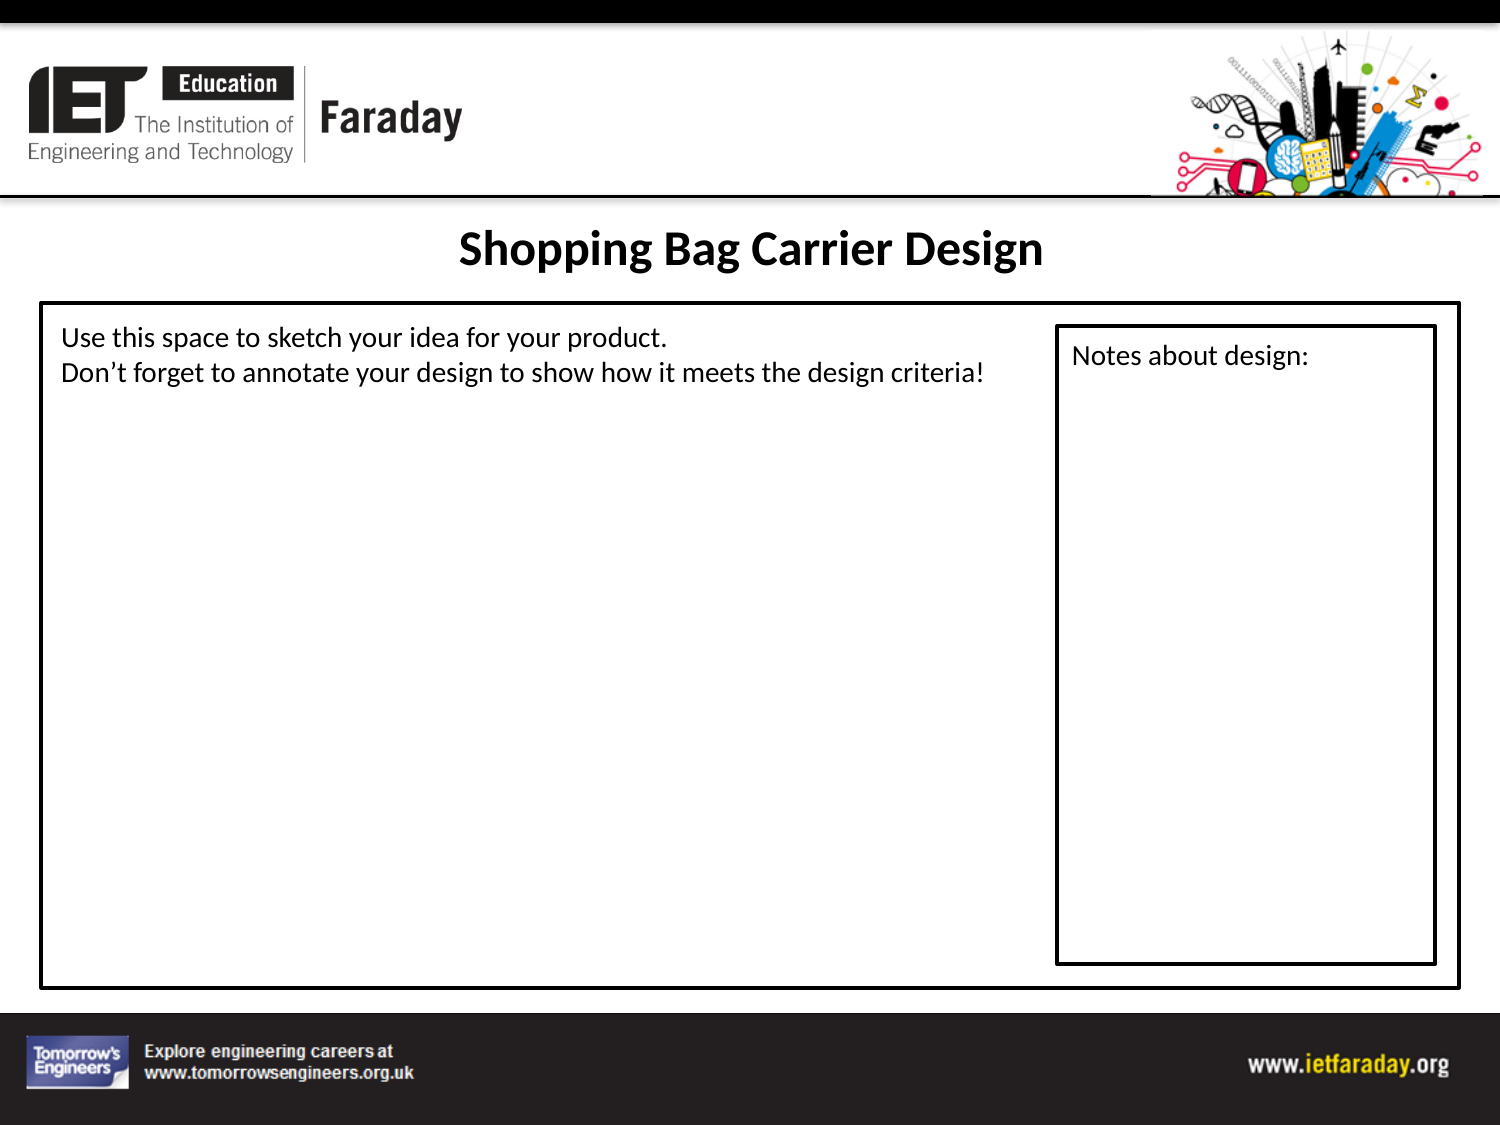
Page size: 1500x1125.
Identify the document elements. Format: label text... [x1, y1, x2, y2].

picture [1151, 30, 1483, 197]
picture [1359, 167, 1366, 175]
text_box [1055, 324, 1437, 966]
picture [0, 1013, 1500, 1125]
picture [1329, 192, 1356, 197]
picture [29, 66, 462, 163]
text_box Shopping Bag Carrier Design [76, 208, 1427, 301]
text_box Notes about design: [1057, 328, 1341, 379]
text_box [39, 301, 1461, 990]
text_box Use this space to sketch your idea for your product. Don’t forget to annotate your design to show how it meets the design criteria! [46, 310, 1341, 396]
